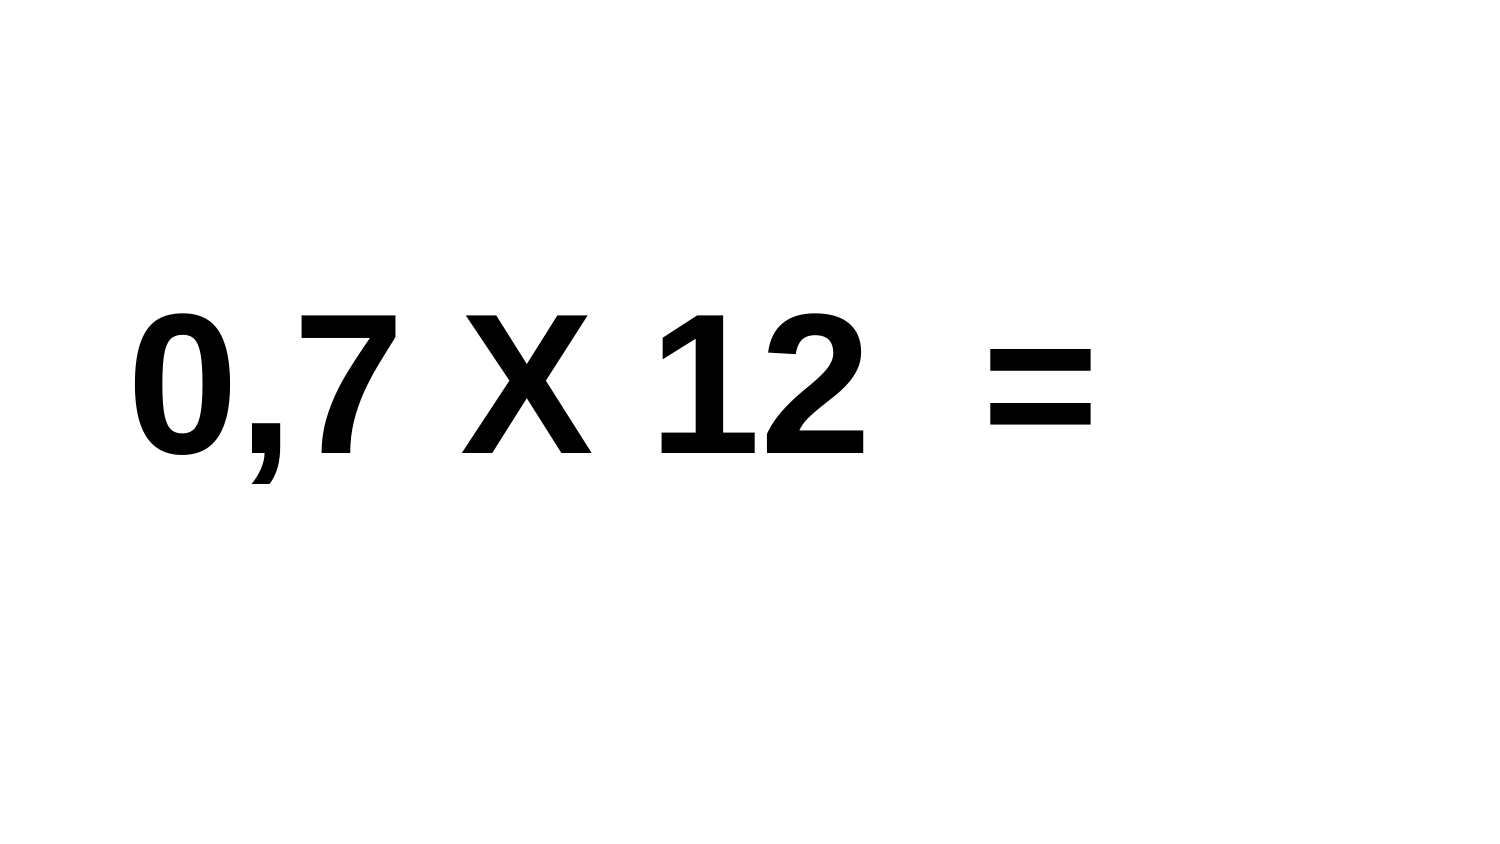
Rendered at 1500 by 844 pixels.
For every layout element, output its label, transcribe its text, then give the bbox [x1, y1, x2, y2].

text_box 0,7 X 12 = [112, 318, 1388, 509]
